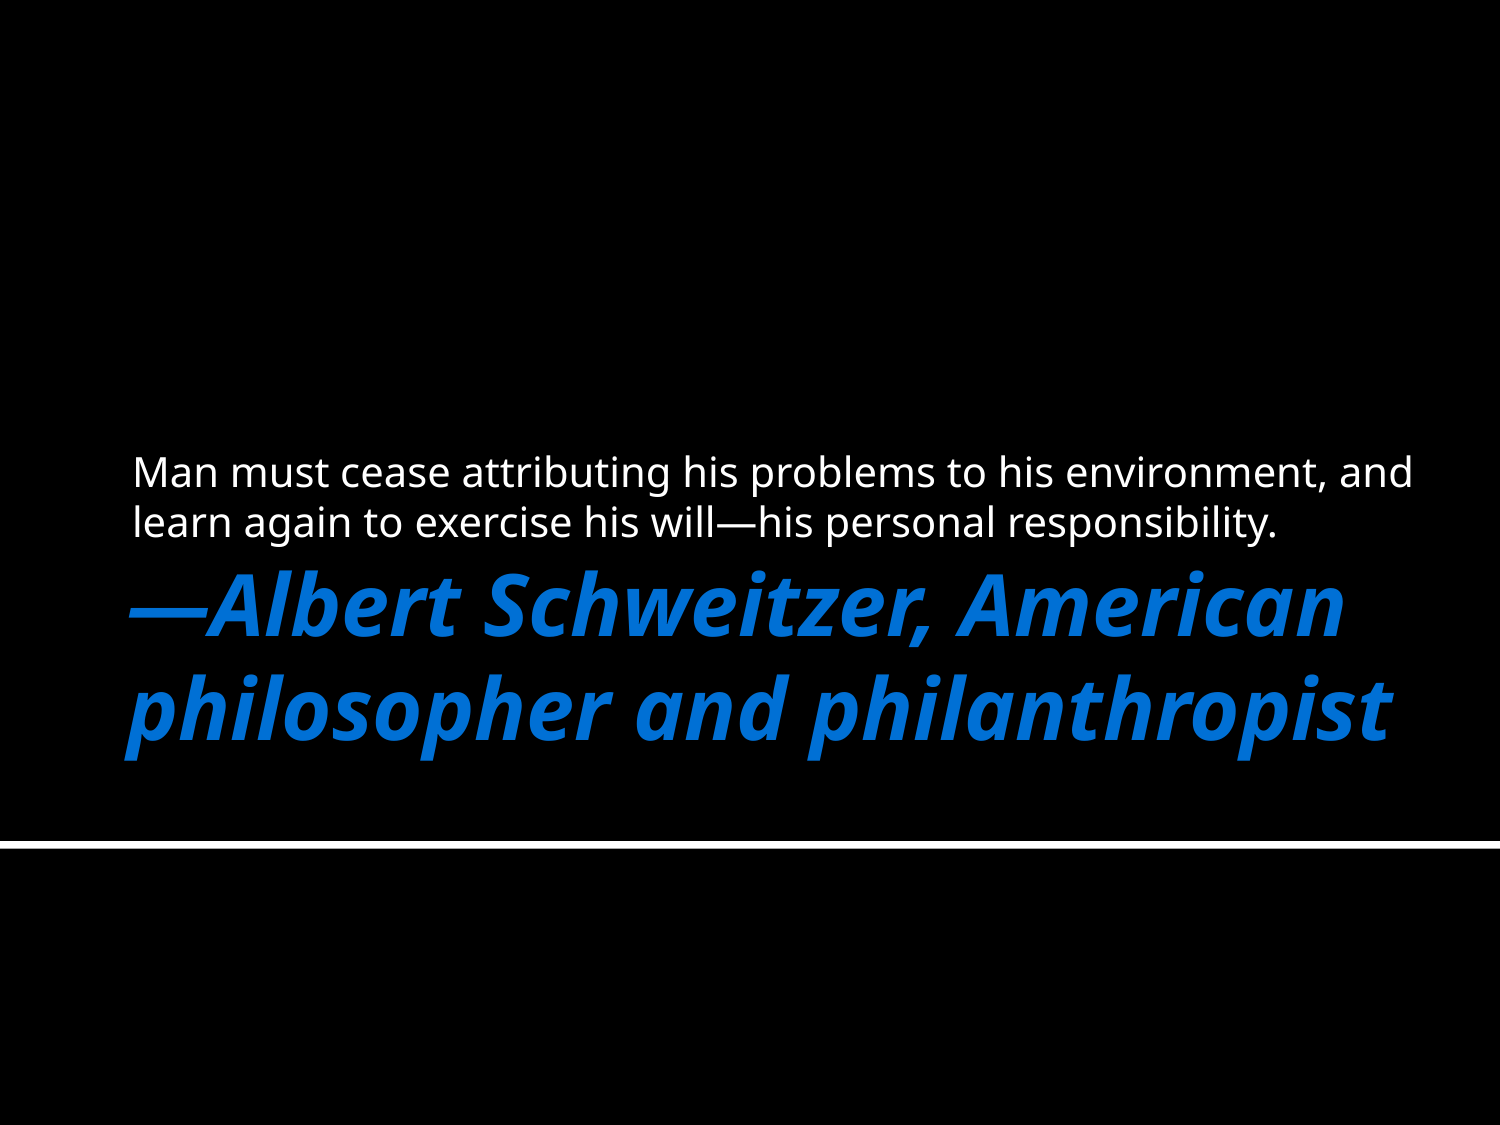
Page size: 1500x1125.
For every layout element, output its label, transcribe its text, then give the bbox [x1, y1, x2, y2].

title —Albert Schweitzer, American philosopher and philanthropist [112, 550, 1438, 825]
subtitle Man must cease attributing his problems to his environment, and learn again to exercise his will—his personal responsibility. [112, 299, 1438, 546]
